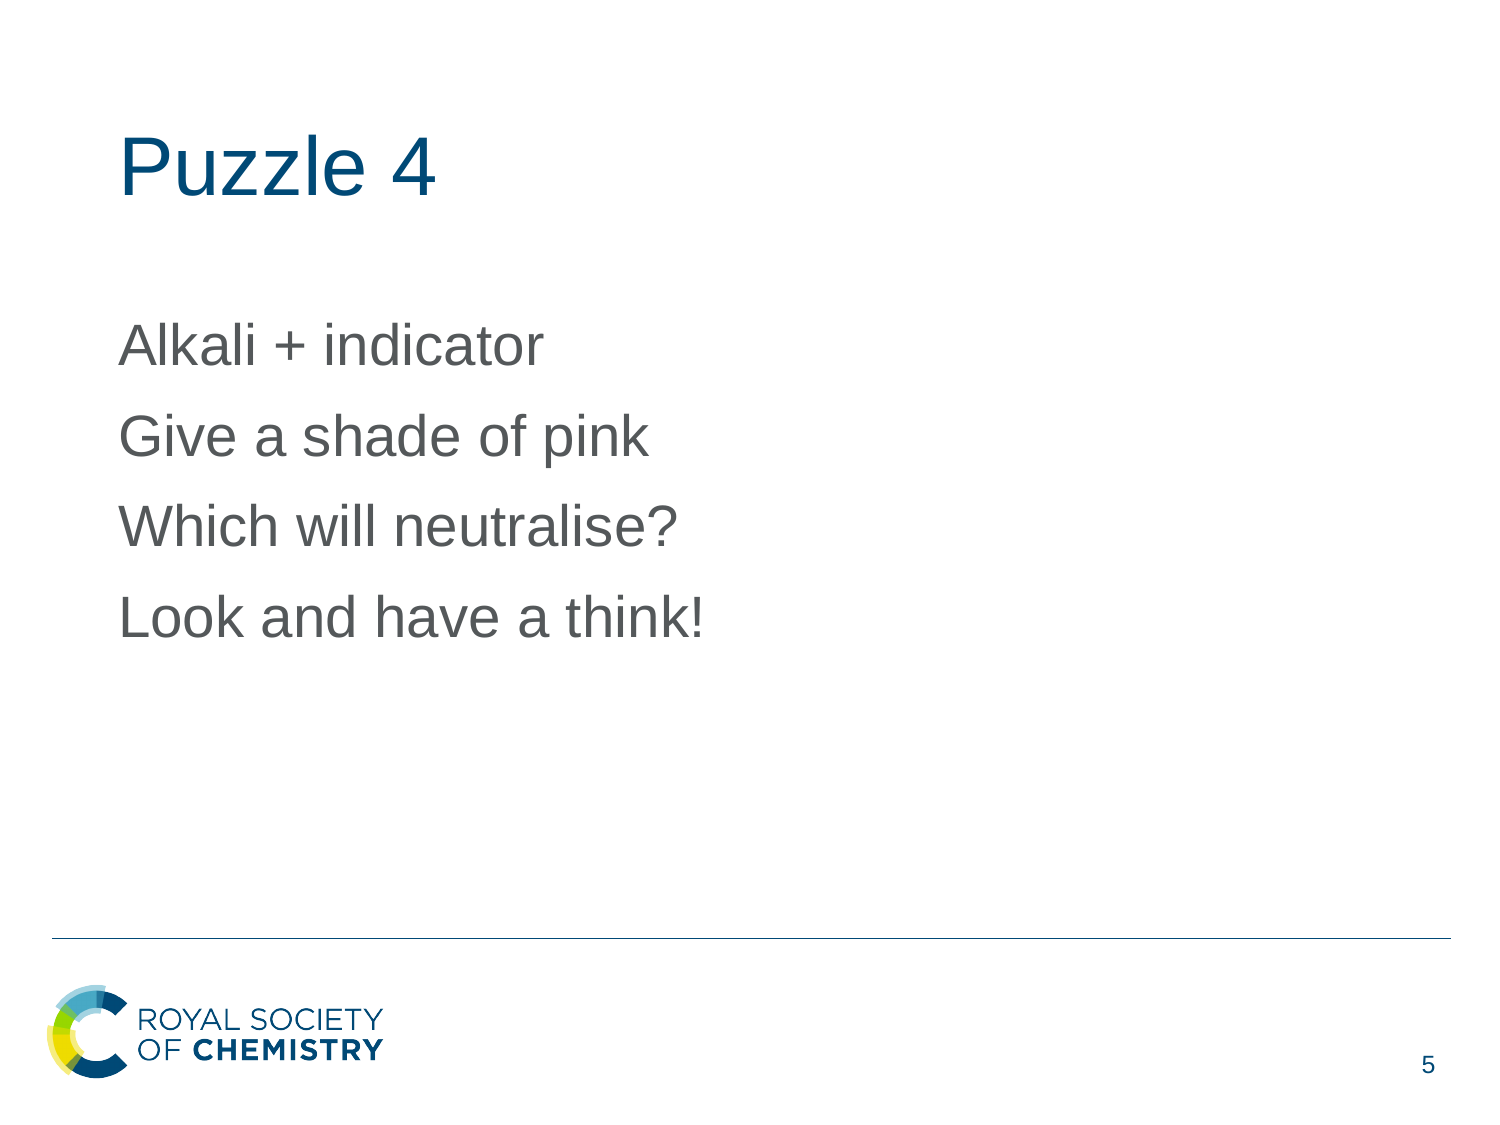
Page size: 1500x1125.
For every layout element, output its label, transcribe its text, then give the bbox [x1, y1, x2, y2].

slide_number 5 [1113, 1033, 1451, 1094]
title Puzzle 4 [103, 59, 1397, 278]
list Alkali + indicator Give a shade of pink Which will neutralise? Look and have a think! [103, 299, 1397, 859]
picture [0, 938, 430, 1125]
